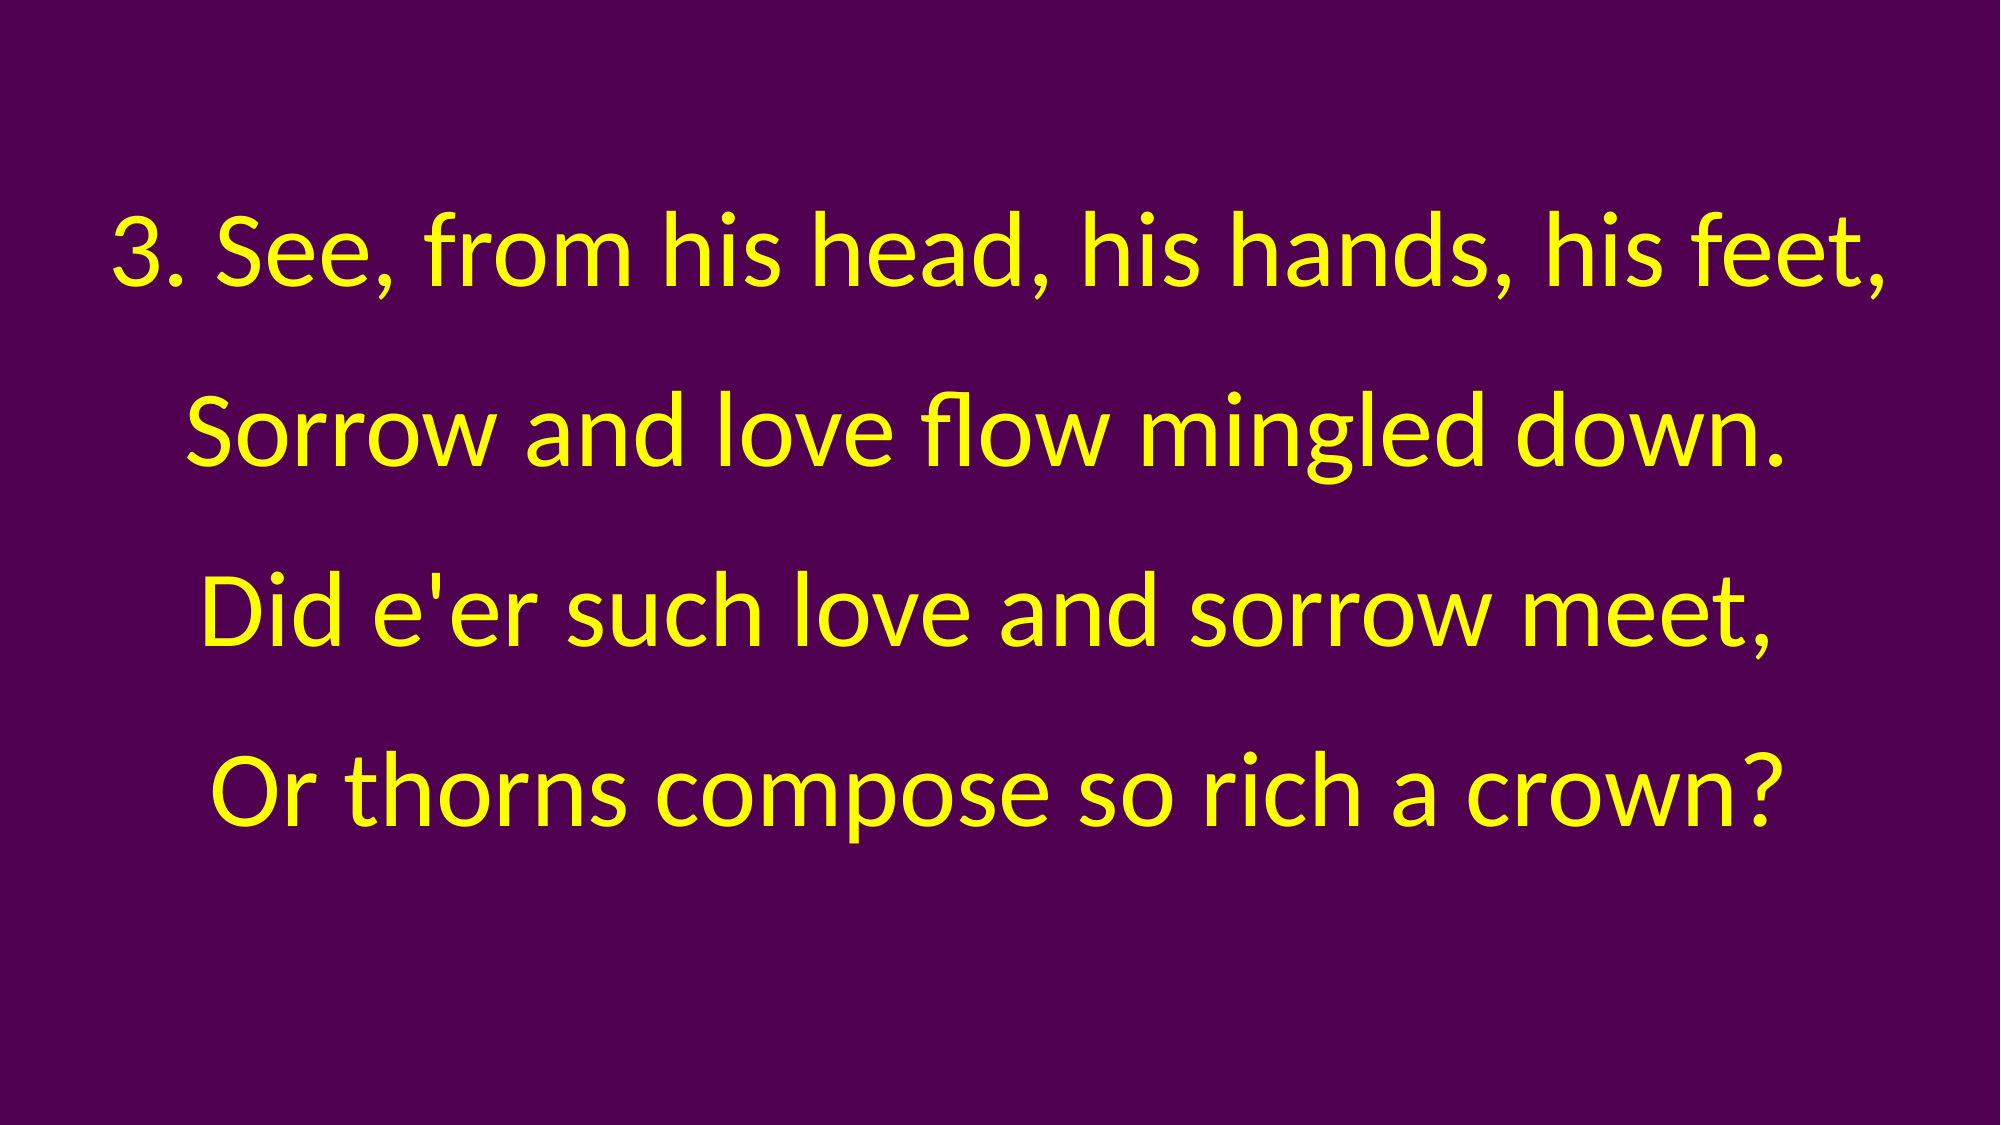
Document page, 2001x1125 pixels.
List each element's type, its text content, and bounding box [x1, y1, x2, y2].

text_box 3. See, from his head, his hands, his feet, Sorrow and love flow mingled down. Did e'er such love and sorrow meet, Or thorns compose so rich a crown? [0, 170, 2000, 856]
